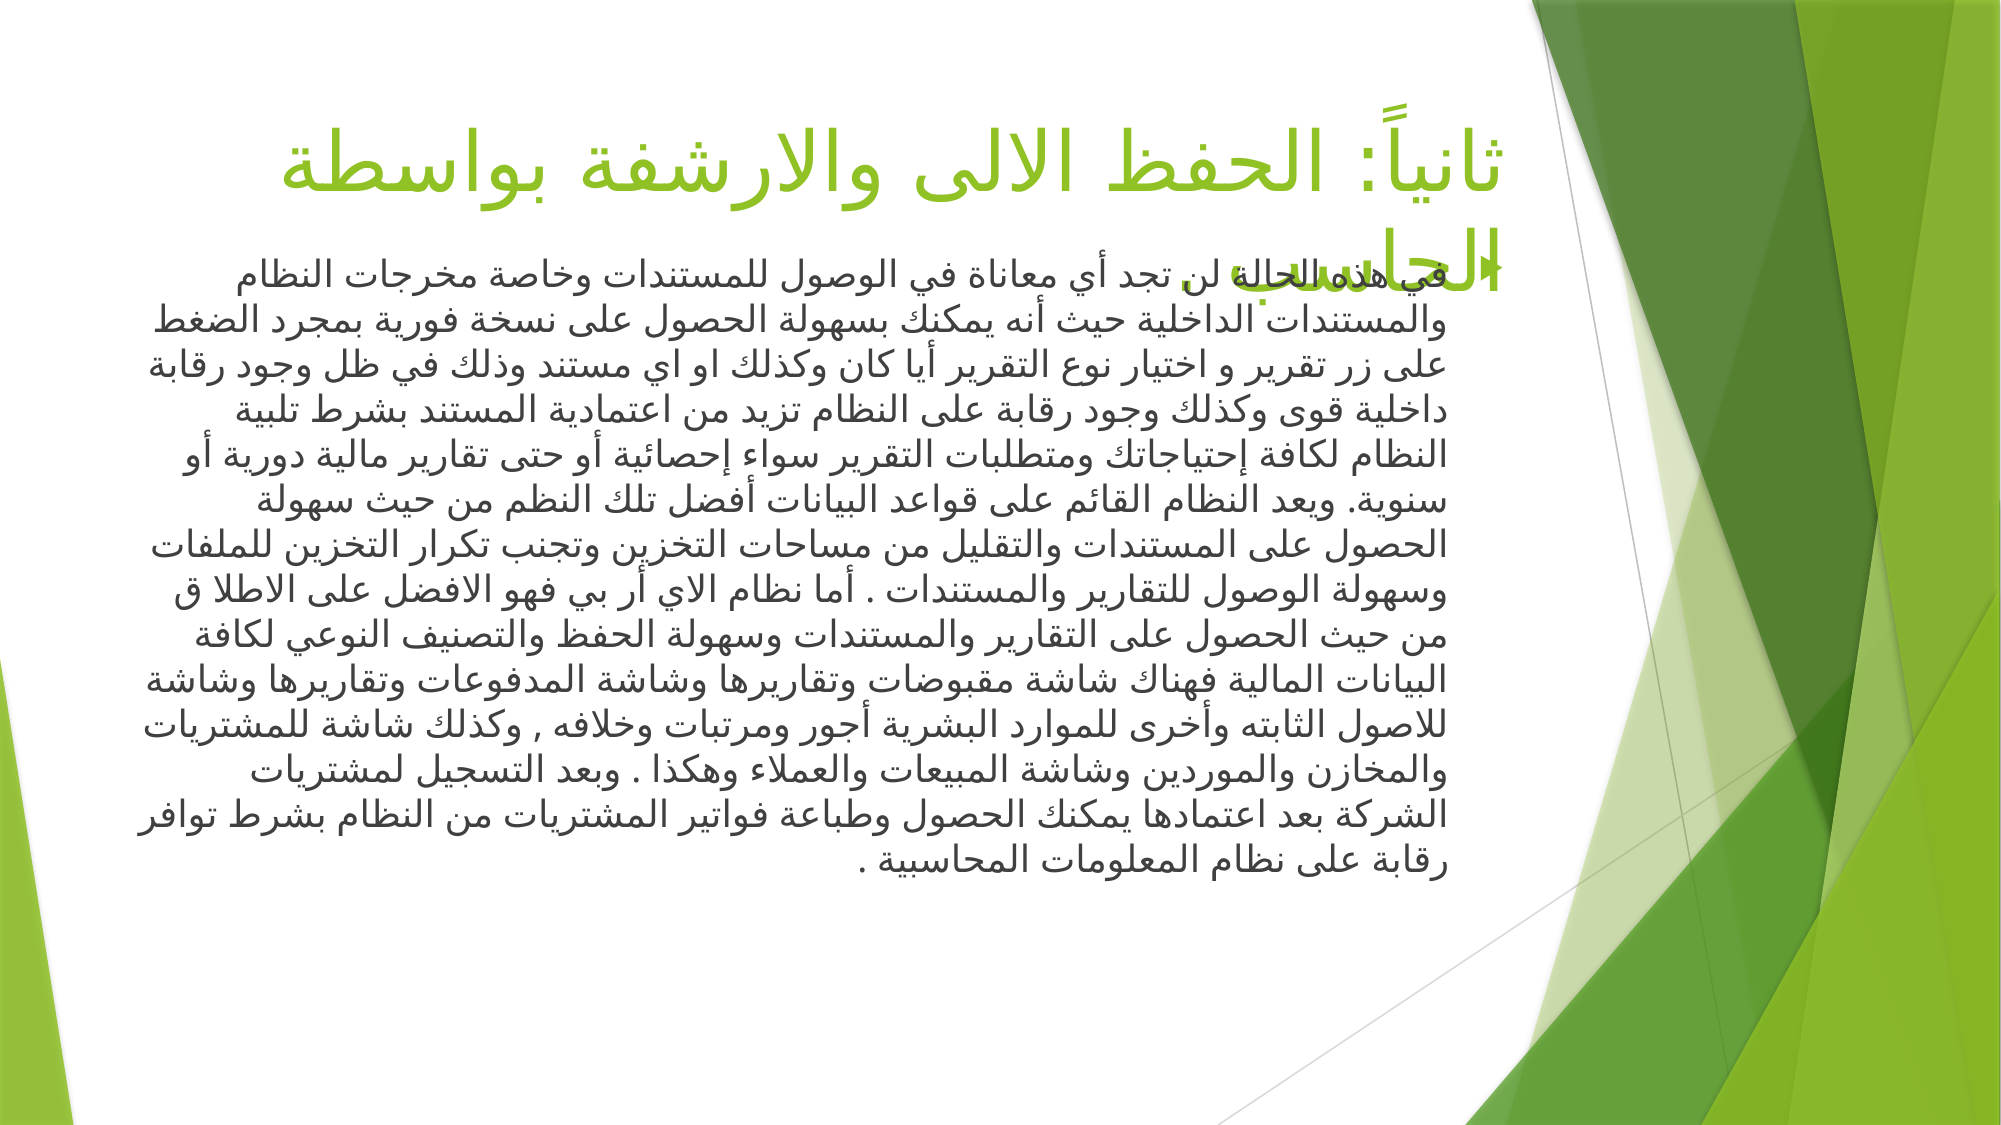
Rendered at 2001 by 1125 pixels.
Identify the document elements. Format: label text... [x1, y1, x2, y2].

list في هذه الحالة لن تجد أي معاناة في الوصول للمستندات وخاصة مخرجات النظام والمستندات الداخلية حيث أنه يمكنك بسهولة الحصول على نسخة فورية بمجرد الضغط على زر تقرير و اختيار نوع التقرير أيا كان وكذلك او اي مستند وذلك في ظل وجود رقابة داخلية قوى وكذلك وجود رقابة على النظام تزيد من اعتمادية المستند بشرط تلبية النظام لكافة إحتياجاتك ومتطلبات التقرير سواء إحصائية أو حتى تقارير مالية دورية أو سنوية. ويعد النظام القائم على قواعد البيانات أفضل تلك النظم من حيث سهولة الحصول على المستندات والتقليل من مساحات التخزين وتجنب تكرار التخزين للملفات وسهولة الوصول للتقارير والمستندات . أما نظام الاي أر بي فهو الافضل على الاطلا ق من حيث الحصول على التقارير والمستندات وسهولة الحفظ والتصنيف النوعي لكافة البيانات المالية فهناك شاشة مقبوضات وتقاريرها وشاشة المدفوعات وتقاريرها وشاشة للاصول الثابته وأخرى للموارد البشرية أجور ومرتبات وخلافه , وكذلك شاشة للمشتريات والمخازن والموردين وشاشة المبيعات والعملاء وهكذا . وبعد التسجيل لمشتريات الشركة بعد اعتمادها يمكنك الحصول وطباعة فواتير المشتريات من النظام بشرط توافر رقابة على نظام المعلومات المحاسبية . [111, 242, 1522, 991]
title ثانياً: الحفظ الالى والارشفة بواسطة الحاسب . [111, 99, 1522, 242]
